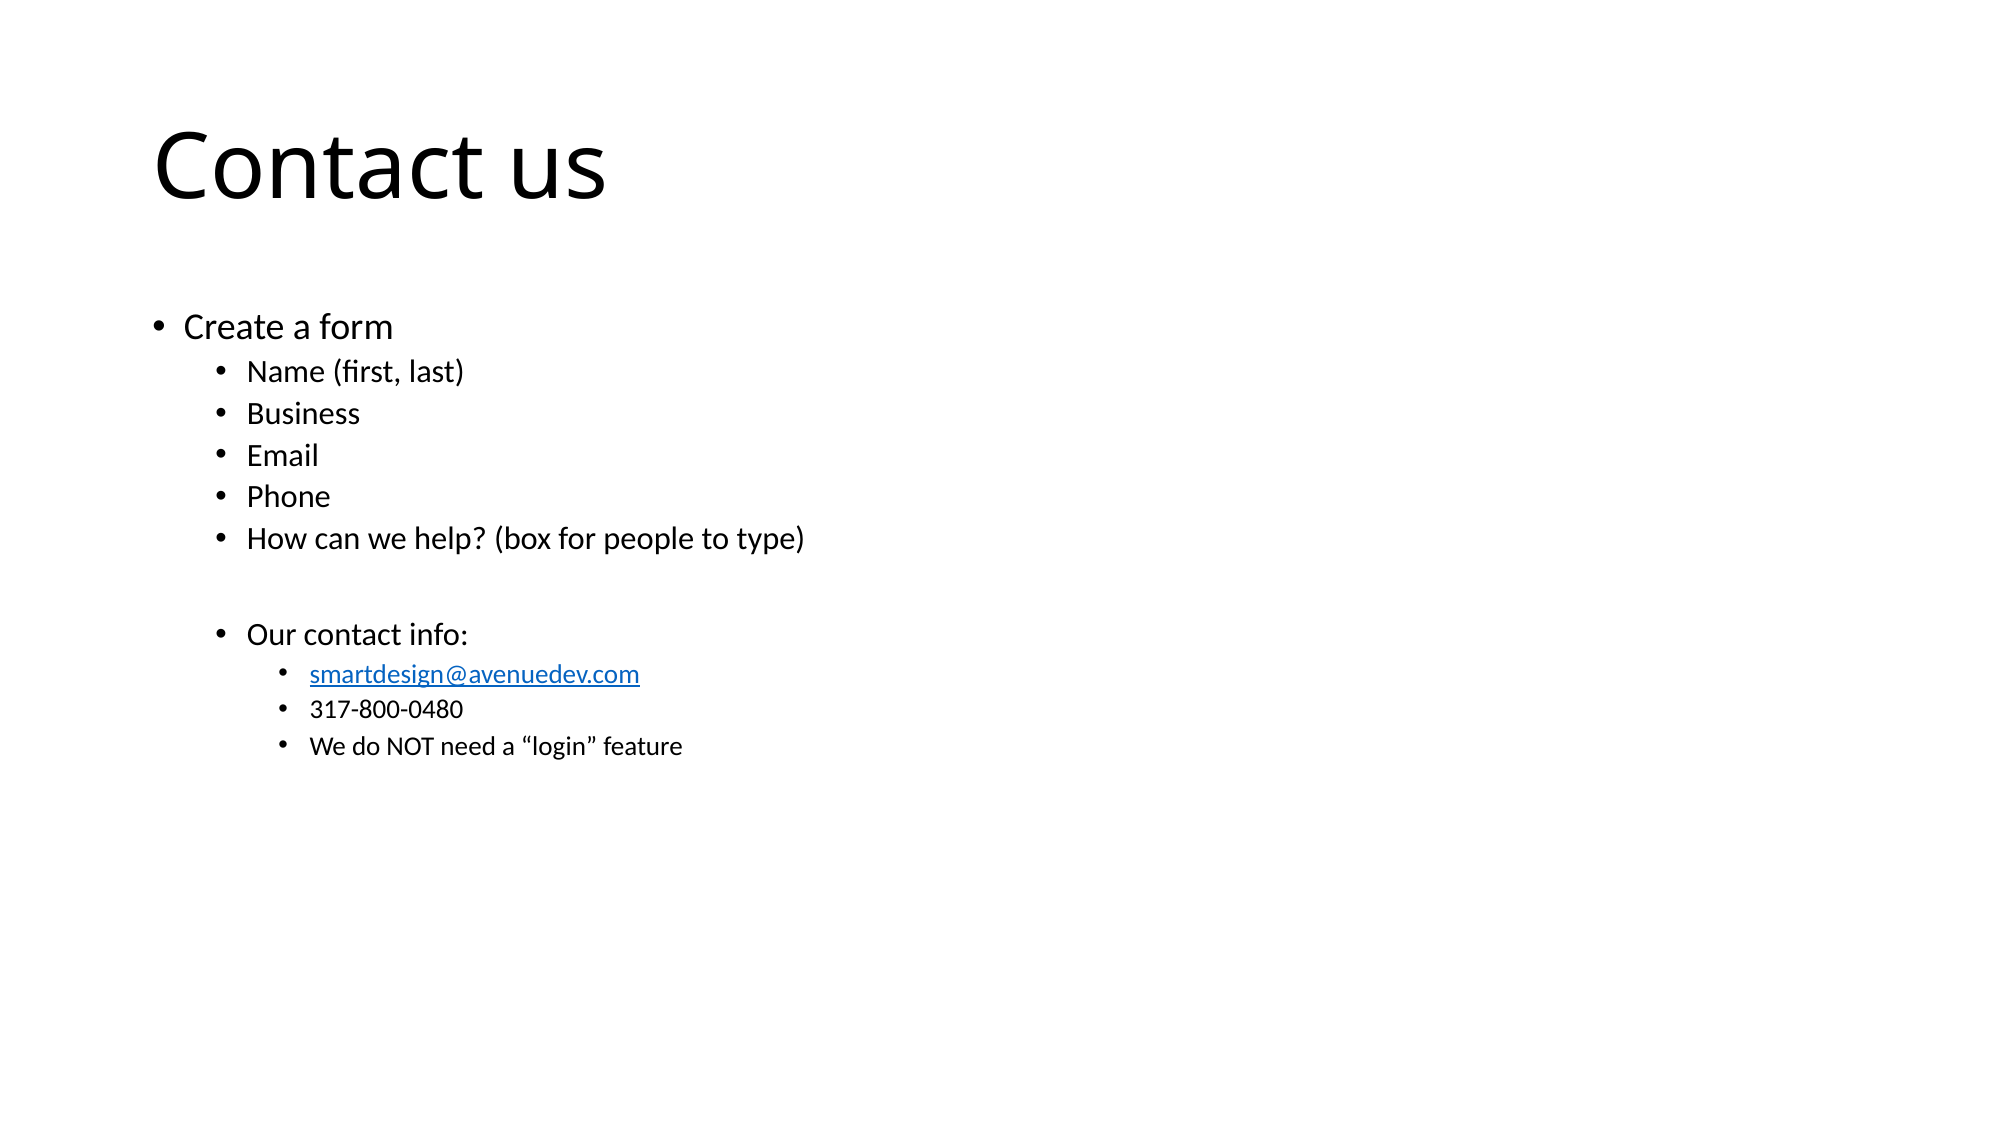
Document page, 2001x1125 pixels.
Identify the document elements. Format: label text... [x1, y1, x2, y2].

list Create a form Name (first, last) Business Email Phone How can we help? (box for people to type) Our contact info: smartdesign@avenuedev.com 317-800-0480 We do NOT need a “login” feature [137, 299, 1863, 775]
title Contact us [137, 59, 1863, 278]
